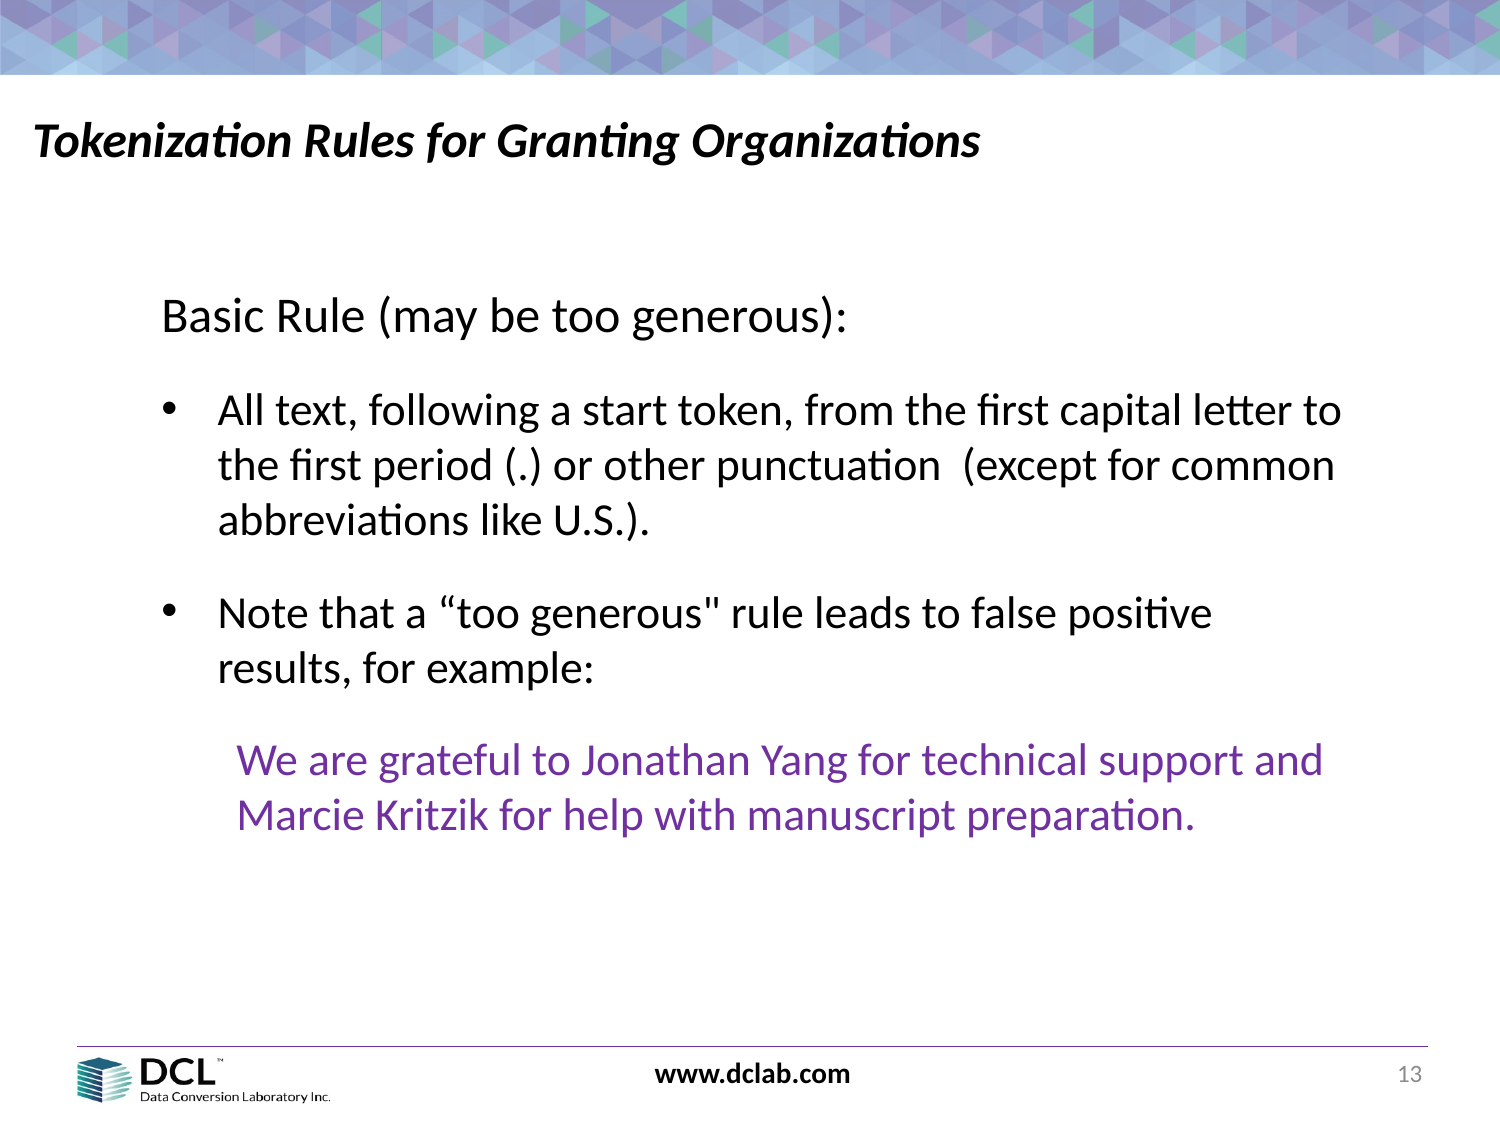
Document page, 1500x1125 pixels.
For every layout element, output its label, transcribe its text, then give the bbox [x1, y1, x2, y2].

text_box Basic Rule (may be too generous): All text, following a start token, from the first capital letter to the first period (.) or other punctuation (except for common abbreviations like U.S.). Note that a “too generous" rule leads to false positive results, for example: We are grateful to Jonathan Yang for technical support and Marcie Kritzik for help with manuscript preparation. [153, 275, 1353, 848]
text_box Tokenization Rules for Granting Organizations [24, 99, 1357, 175]
slide_number 13 [1087, 1042, 1438, 1103]
picture [0, 0, 1500, 75]
picture [75, 1057, 330, 1107]
